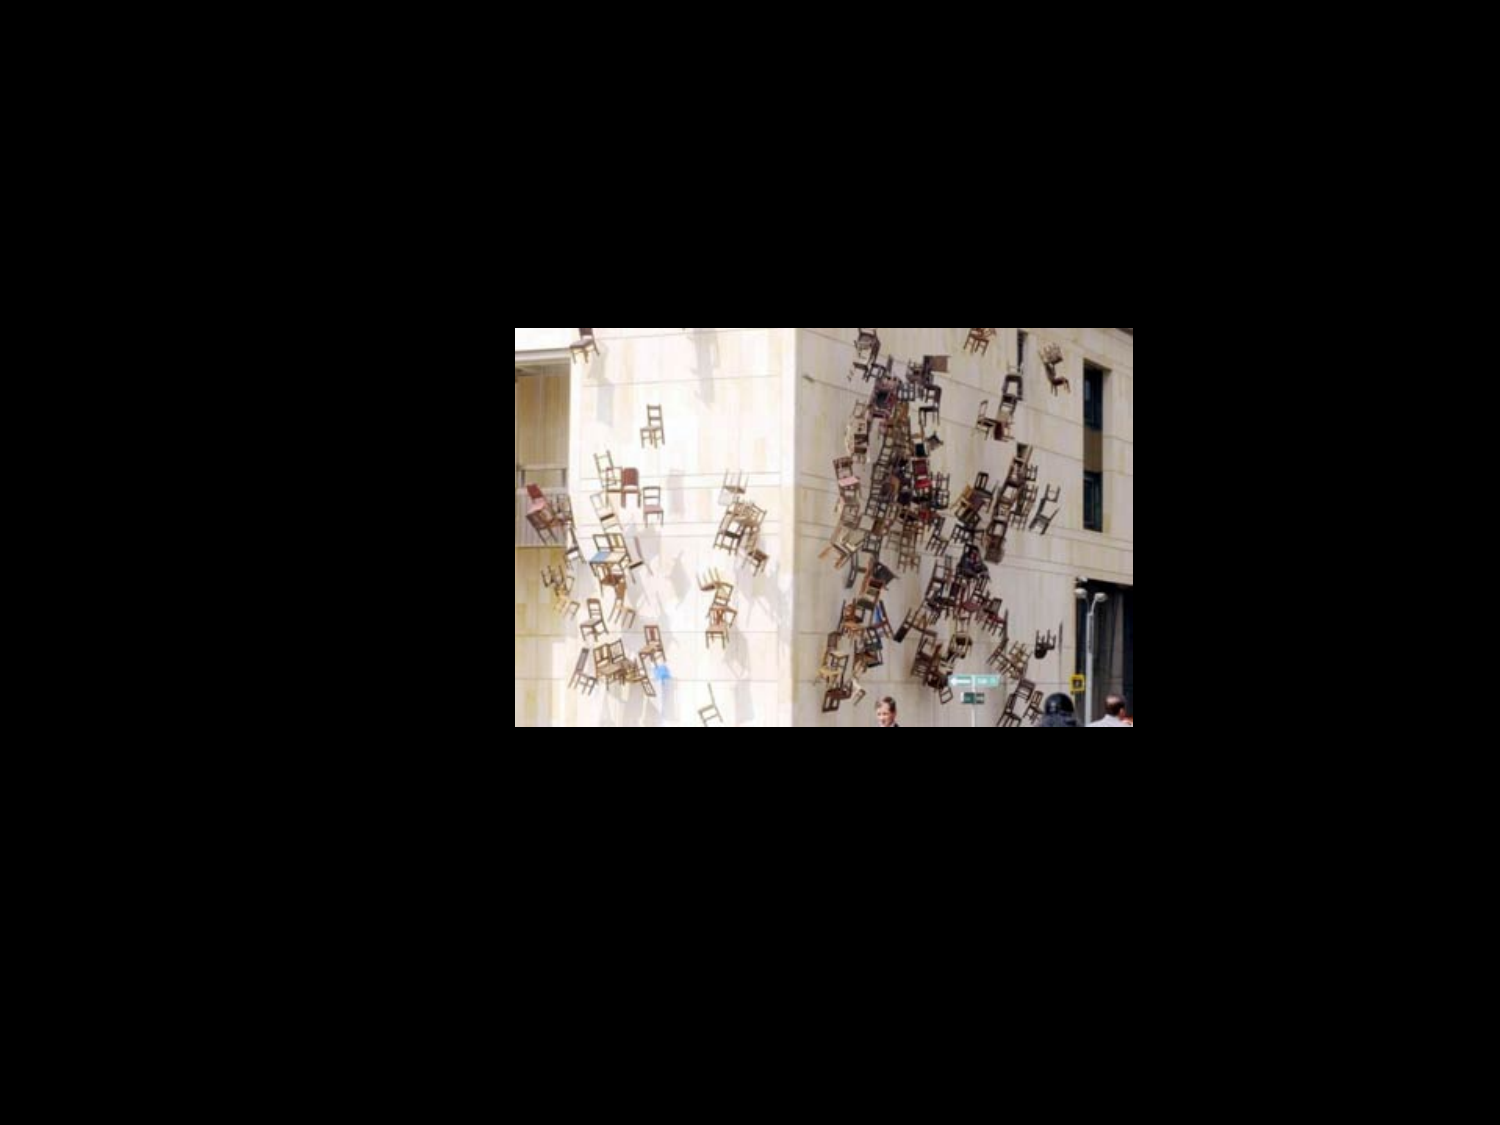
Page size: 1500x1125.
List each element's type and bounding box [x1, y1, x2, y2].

picture [515, 327, 1134, 727]
